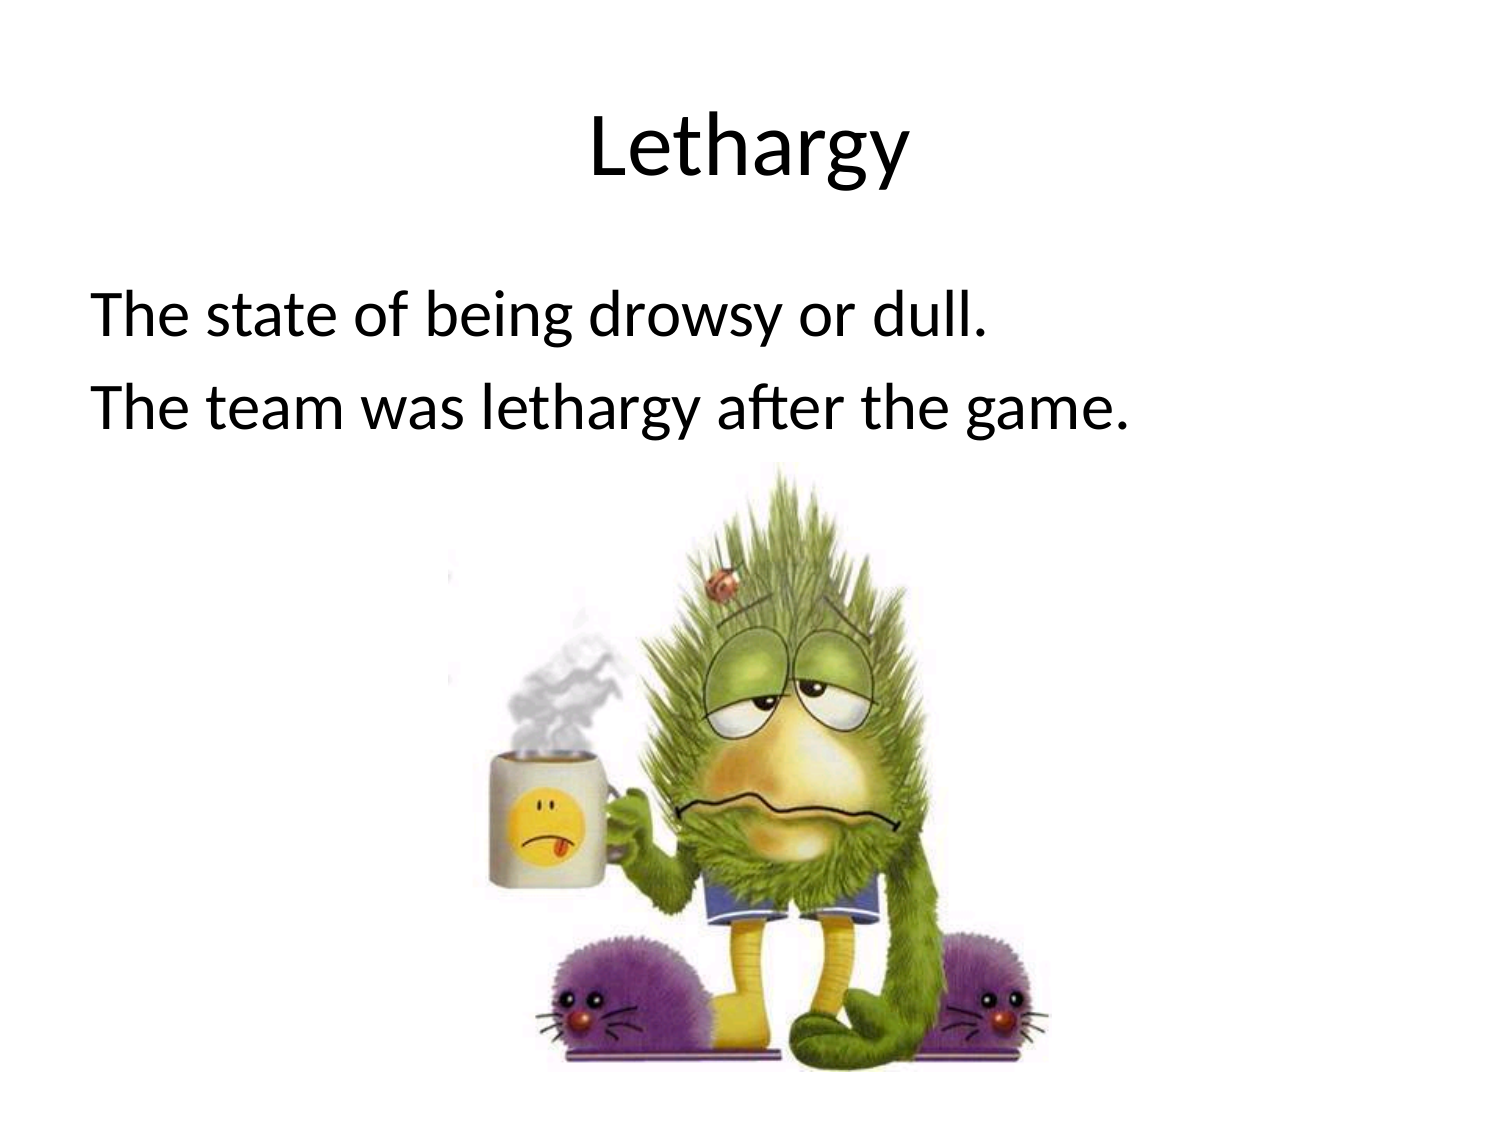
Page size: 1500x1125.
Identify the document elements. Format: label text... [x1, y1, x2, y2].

picture [448, 462, 1052, 1073]
title Lethargy [75, 45, 1425, 233]
list The state of being drowsy or dull. The team was lethargy after the game. [75, 262, 1425, 1005]
